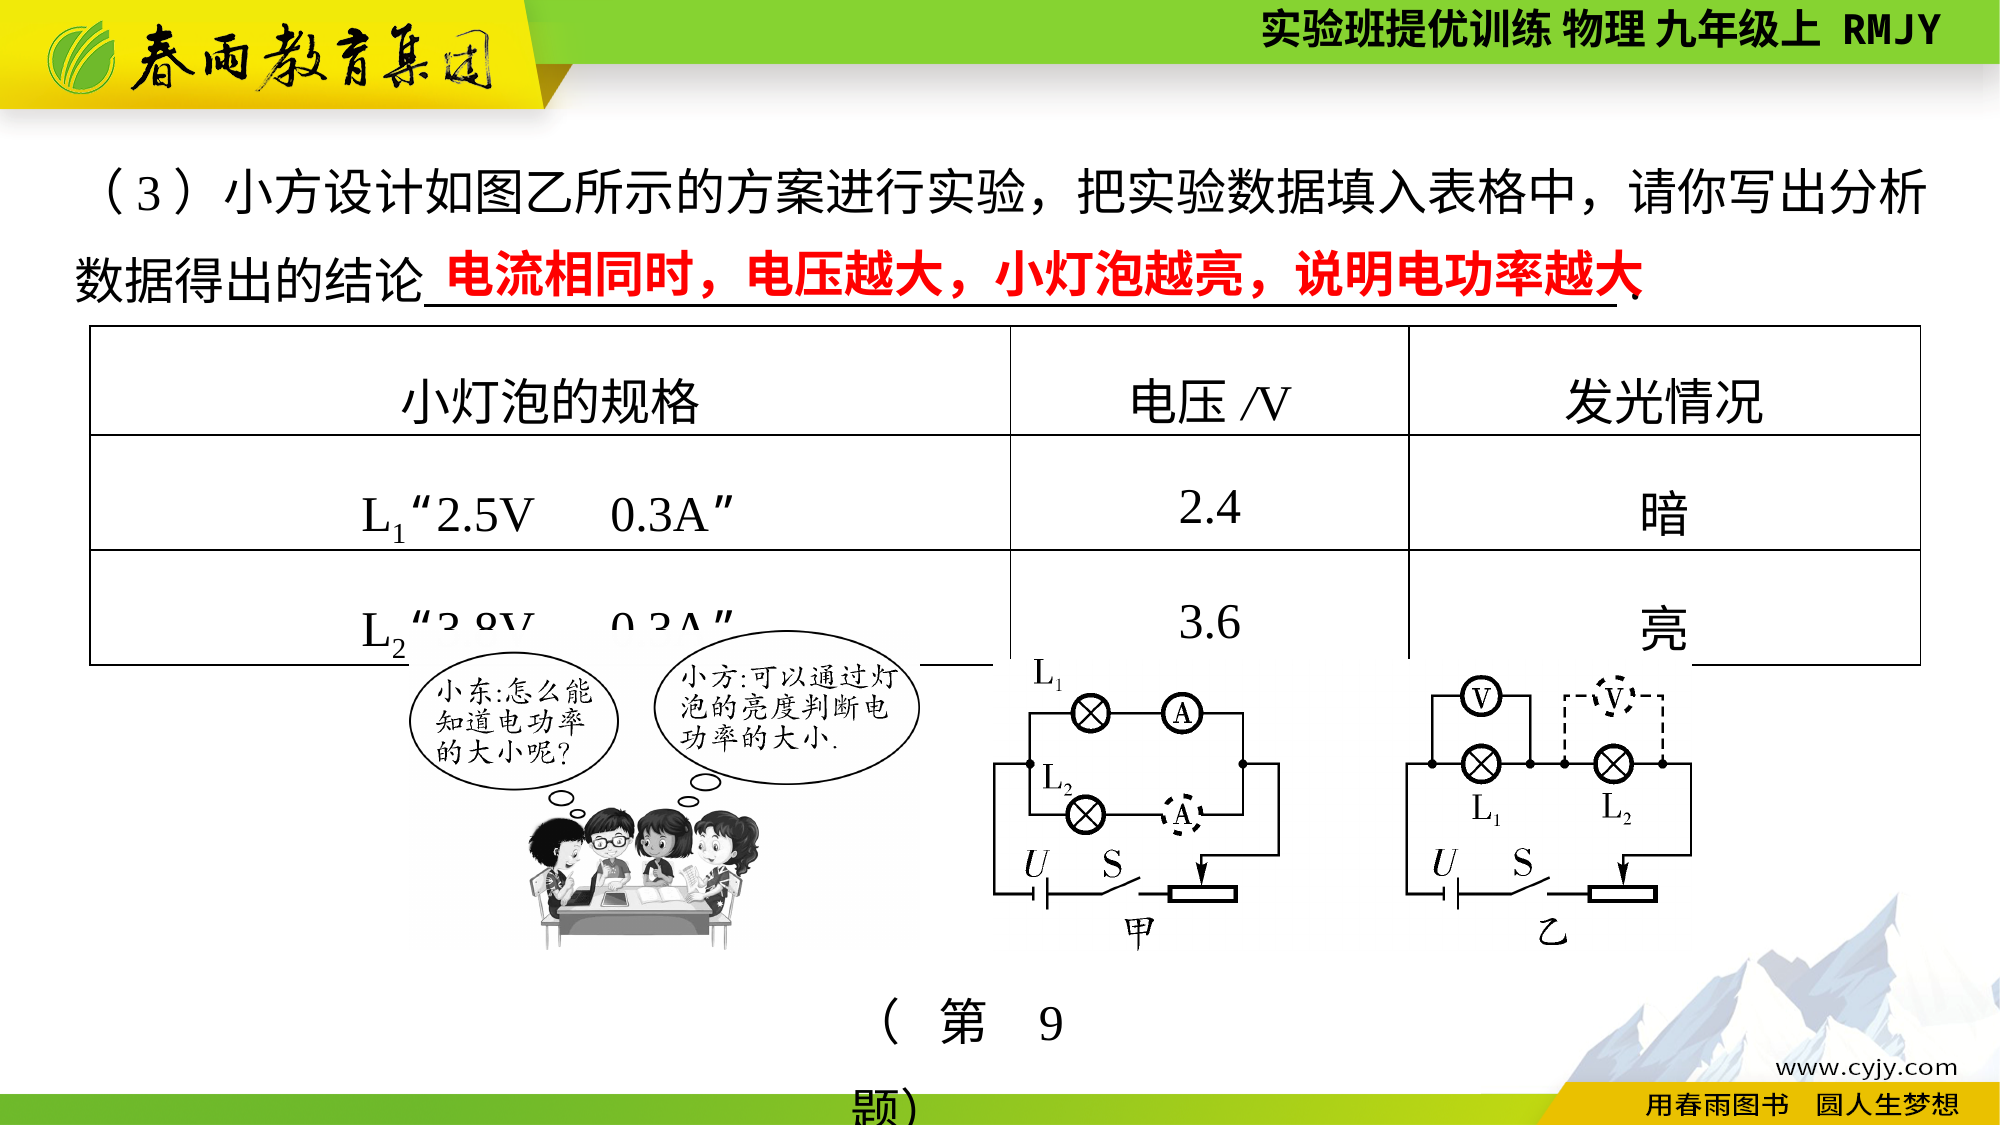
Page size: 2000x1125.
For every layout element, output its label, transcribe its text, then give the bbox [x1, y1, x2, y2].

list （3）小方设计如图乙所示的方案进行实验，把实验数据填入表格中，请你写出分析数据得出的结论 . [59, 122, 1944, 320]
table_header 发光情况 [1410, 327, 1920, 434]
picture [0, 0, 2000, 1125]
table_cell L1“2.5V 0.3A” [91, 436, 1010, 549]
table_cell L2“3.8V 0.3A” [91, 551, 1010, 664]
text_box （第9题） [835, 952, 1091, 1058]
table_header 小灯泡的规格 [91, 327, 1010, 434]
table_cell 亮 [1410, 551, 1920, 664]
table_cell 暗 [1410, 436, 1920, 549]
table_cell 2.4 [1011, 436, 1408, 549]
table_header 电压/V [1011, 327, 1408, 434]
text_box 电流相同时，电压越大，小灯泡越亮，说明电功率越大 [429, 205, 1697, 310]
table_cell 3.6 [1011, 551, 1408, 657]
